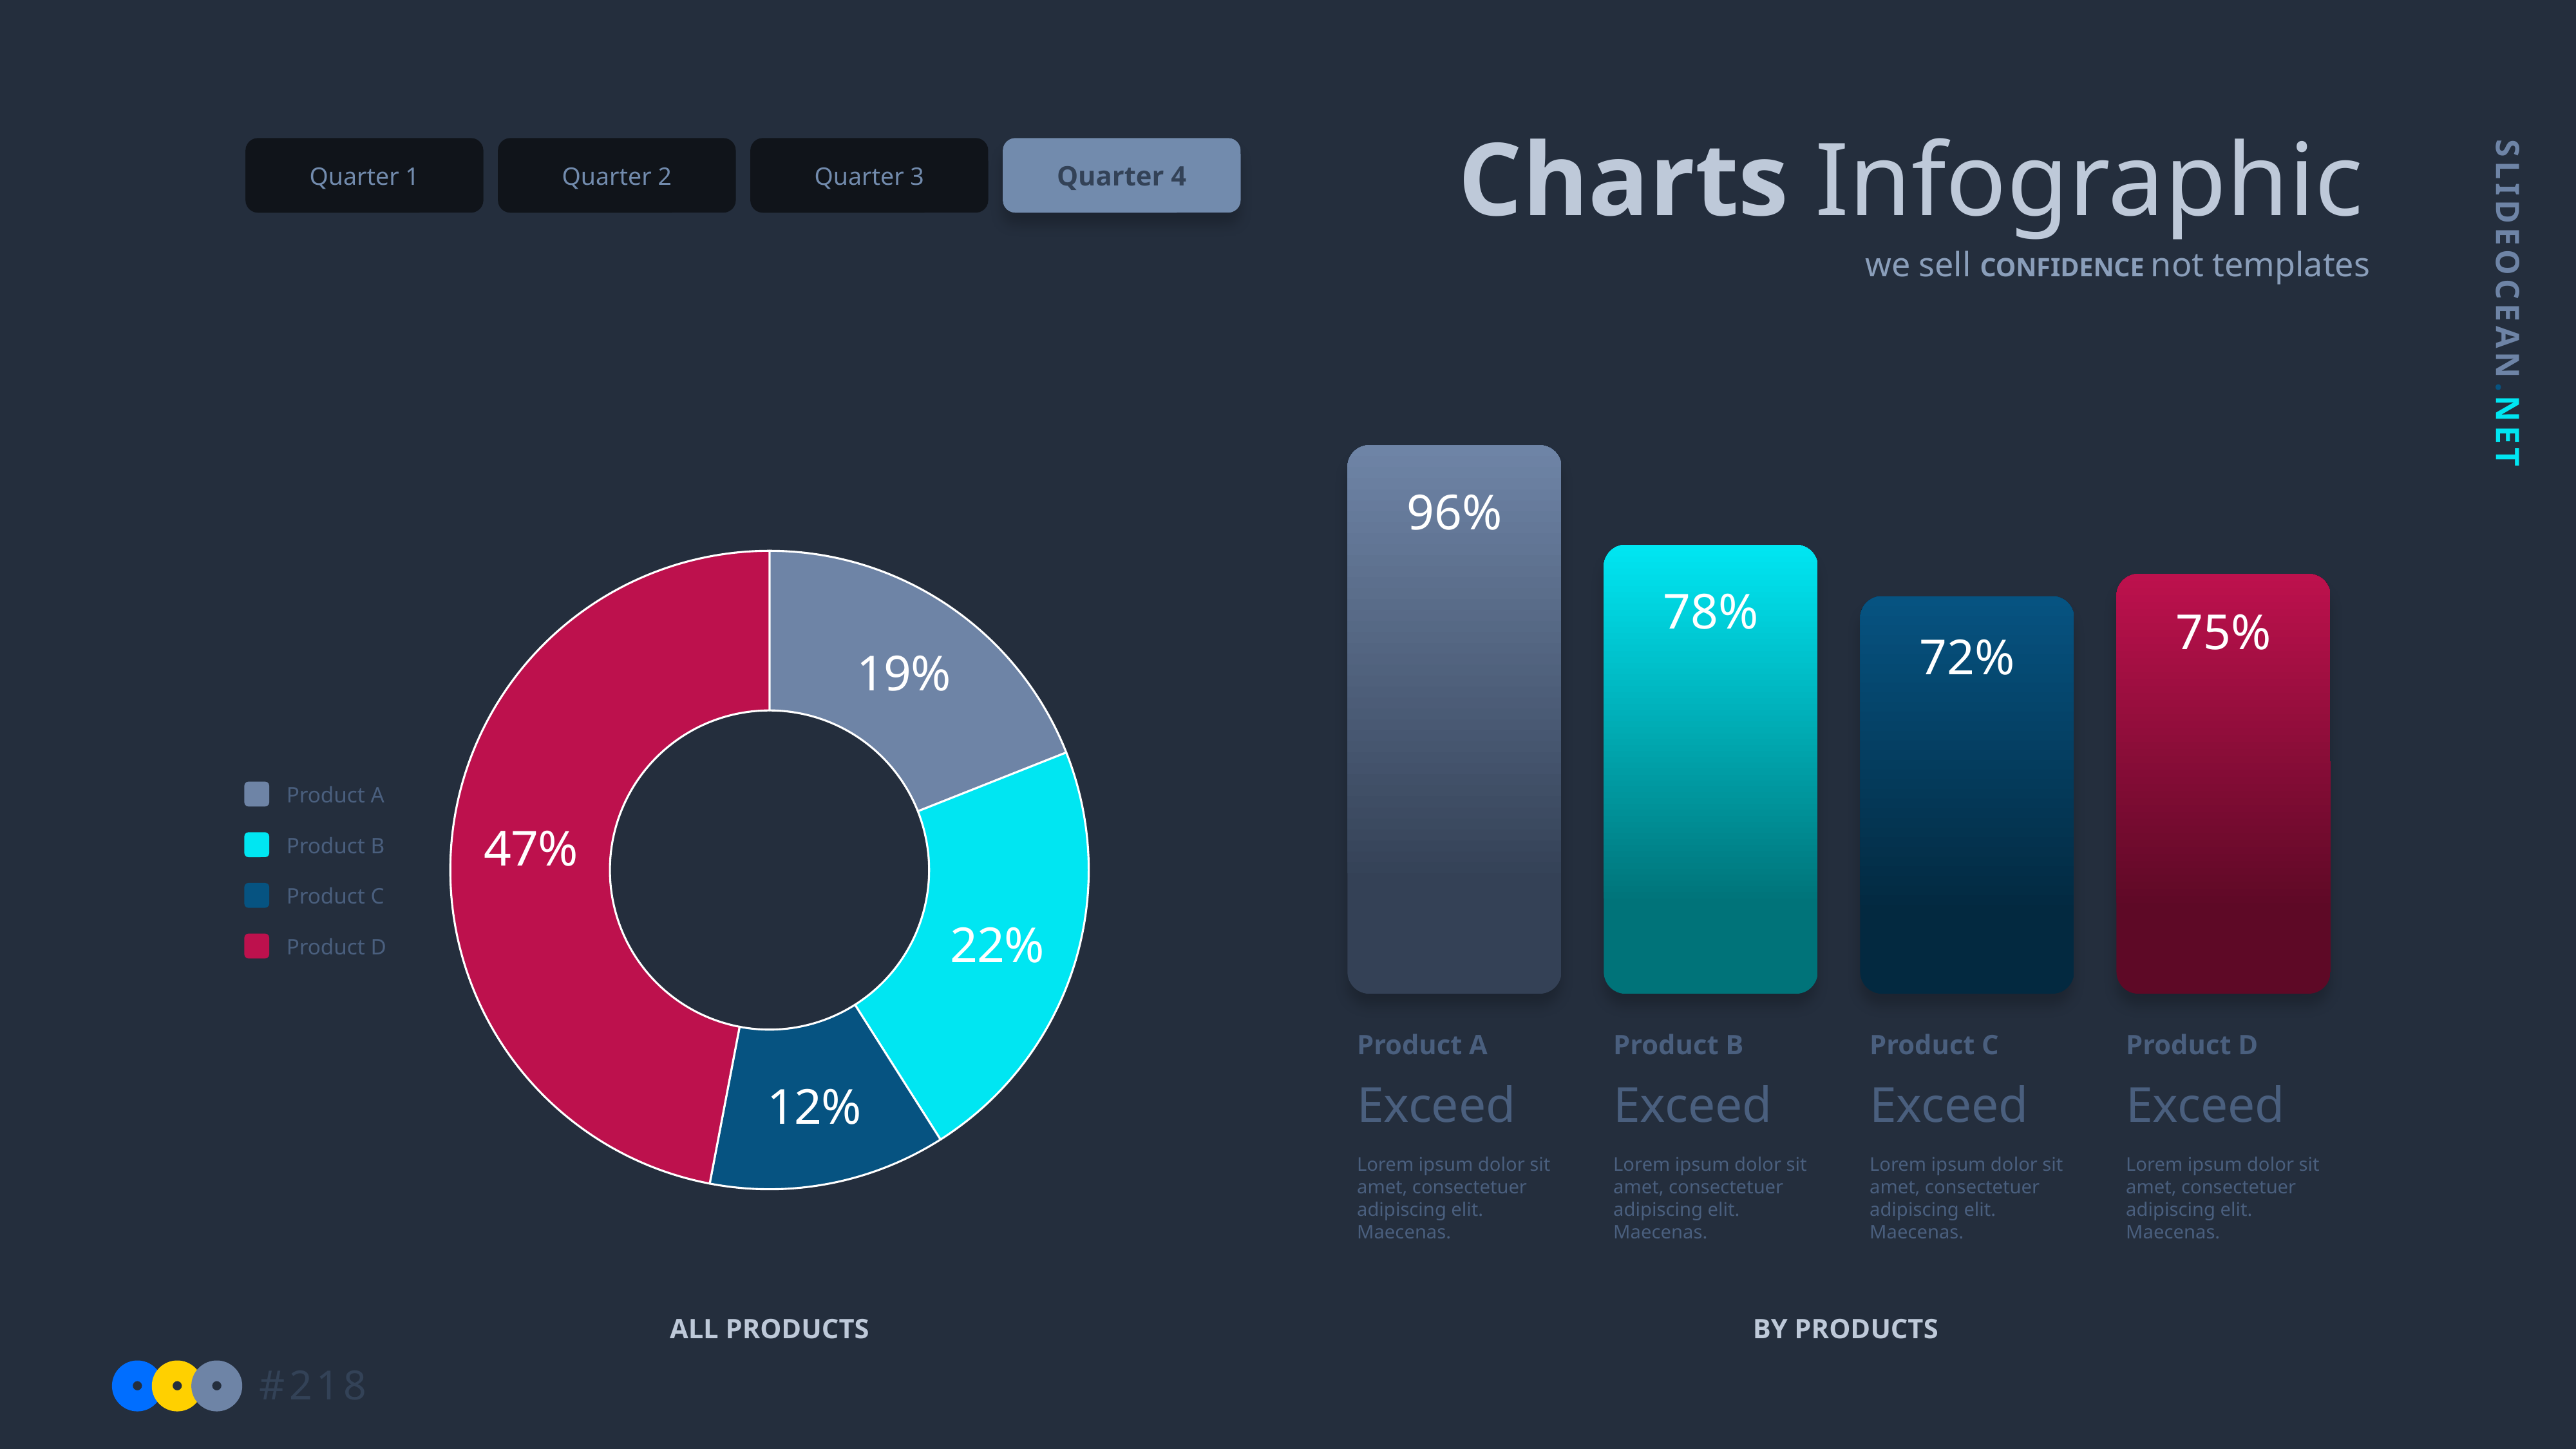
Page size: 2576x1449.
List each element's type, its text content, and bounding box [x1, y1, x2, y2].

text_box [1603, 1022, 1819, 1249]
text_box [1602, 544, 1819, 995]
text_box [497, 137, 737, 214]
chart [417, 535, 1122, 1205]
text_box 75% [2116, 596, 2331, 665]
text_box Quarter 2 [532, 156, 702, 195]
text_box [243, 775, 450, 965]
text_box [749, 137, 990, 214]
text_box [244, 137, 485, 214]
text_box Charts Infographic [1448, 110, 2373, 241]
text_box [1859, 1022, 2075, 1249]
text_box we sell CONFIDENCE not templates [1855, 238, 2380, 288]
text_box [1001, 137, 1242, 214]
text_box 96% [1347, 477, 1562, 545]
text_box Quarter 3 [784, 156, 954, 195]
text_box #218 [259, 1359, 402, 1408]
text_box [1346, 444, 1563, 995]
text_box ALL PRODUCTS [585, 1306, 954, 1349]
text_box Quarter 4 [1037, 154, 1207, 196]
text_box [2115, 573, 2332, 995]
text_box Quarter 1 [279, 156, 450, 195]
text_box 78% [1604, 576, 1818, 644]
text_box BY PRODUCTS [1661, 1306, 2031, 1349]
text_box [1347, 1022, 1562, 1249]
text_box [2116, 1022, 2331, 1249]
text_box [1859, 595, 2076, 995]
text_box 72% [1860, 621, 2074, 689]
